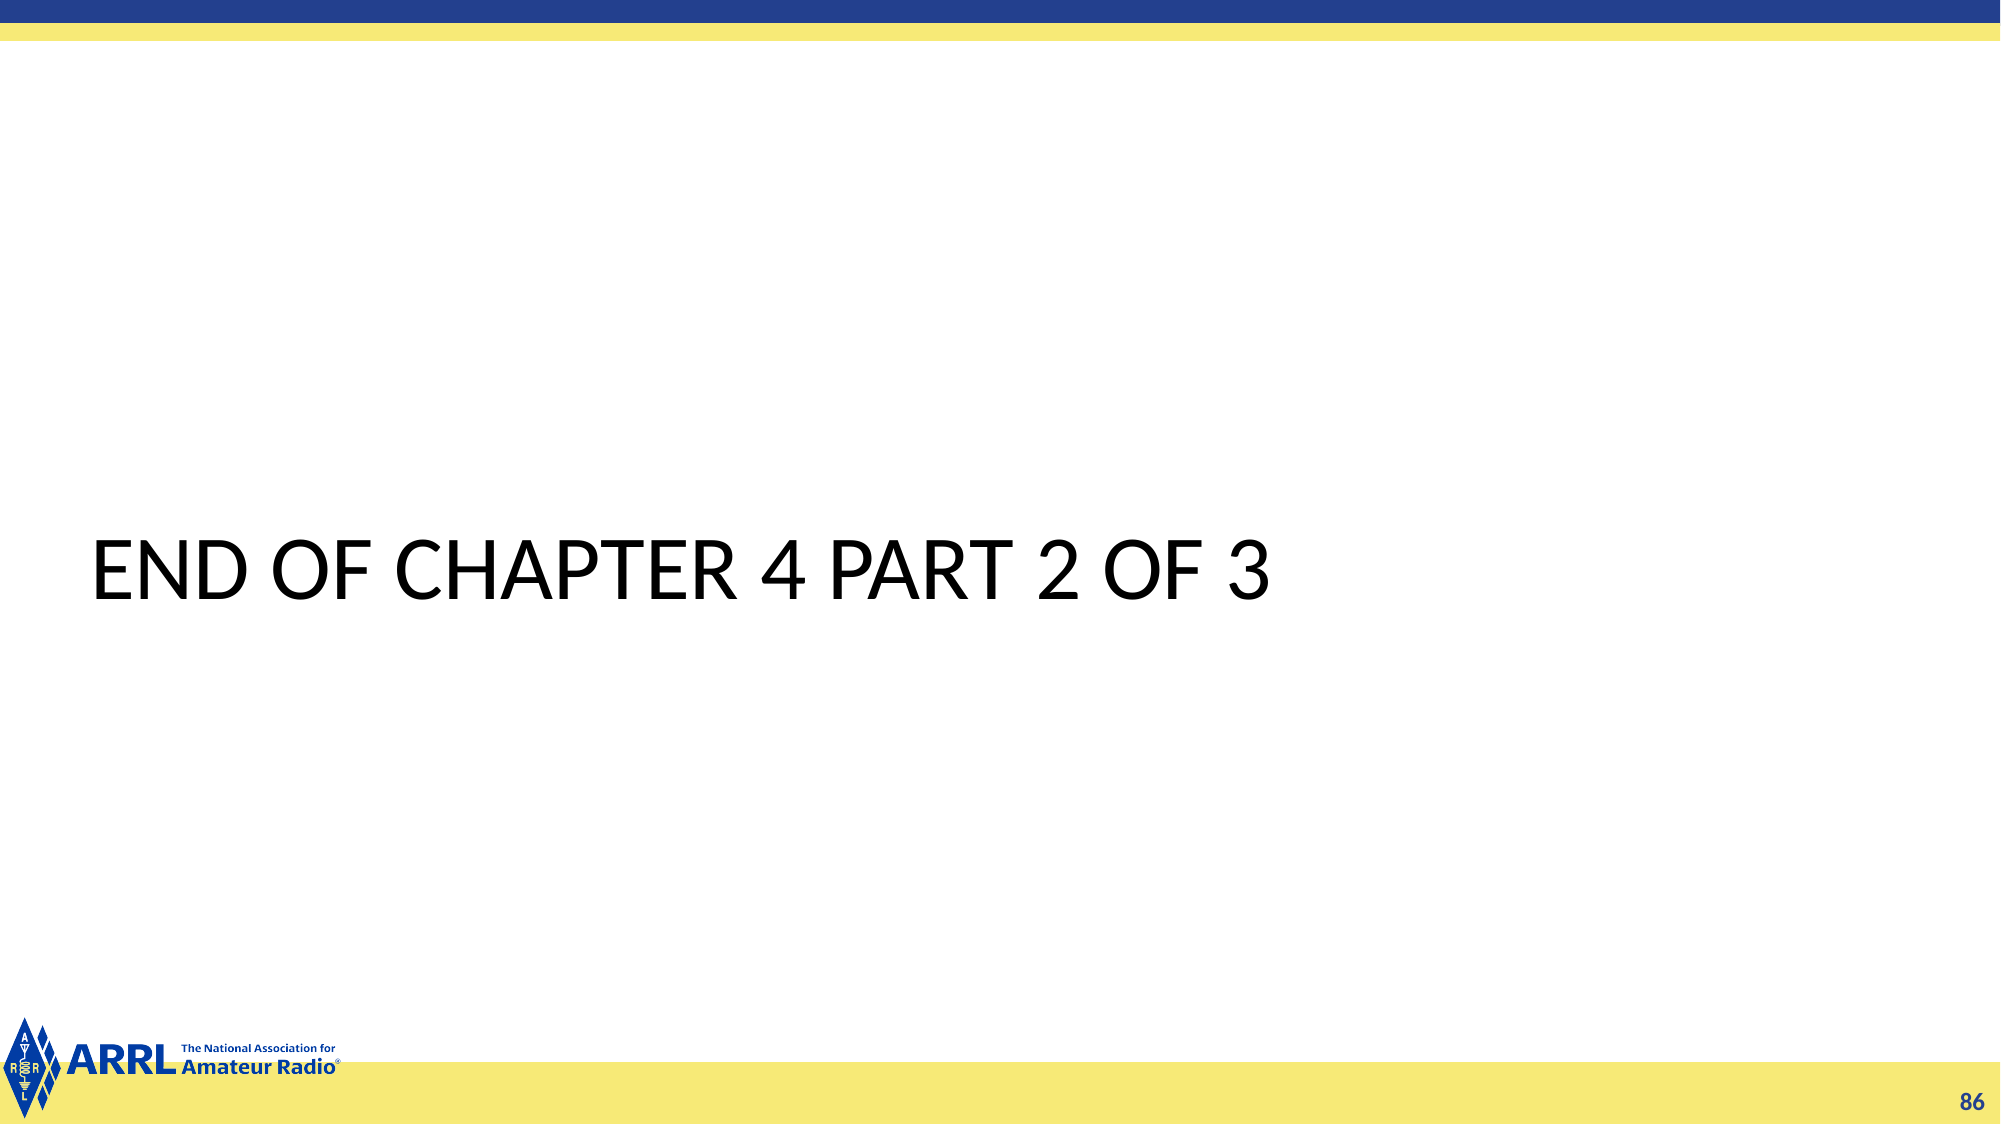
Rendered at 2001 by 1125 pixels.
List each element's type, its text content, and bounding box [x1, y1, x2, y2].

picture [1, 1015, 342, 1121]
title END OF CHAPTER 4 PART 2 OF 3 [75, 512, 1875, 700]
